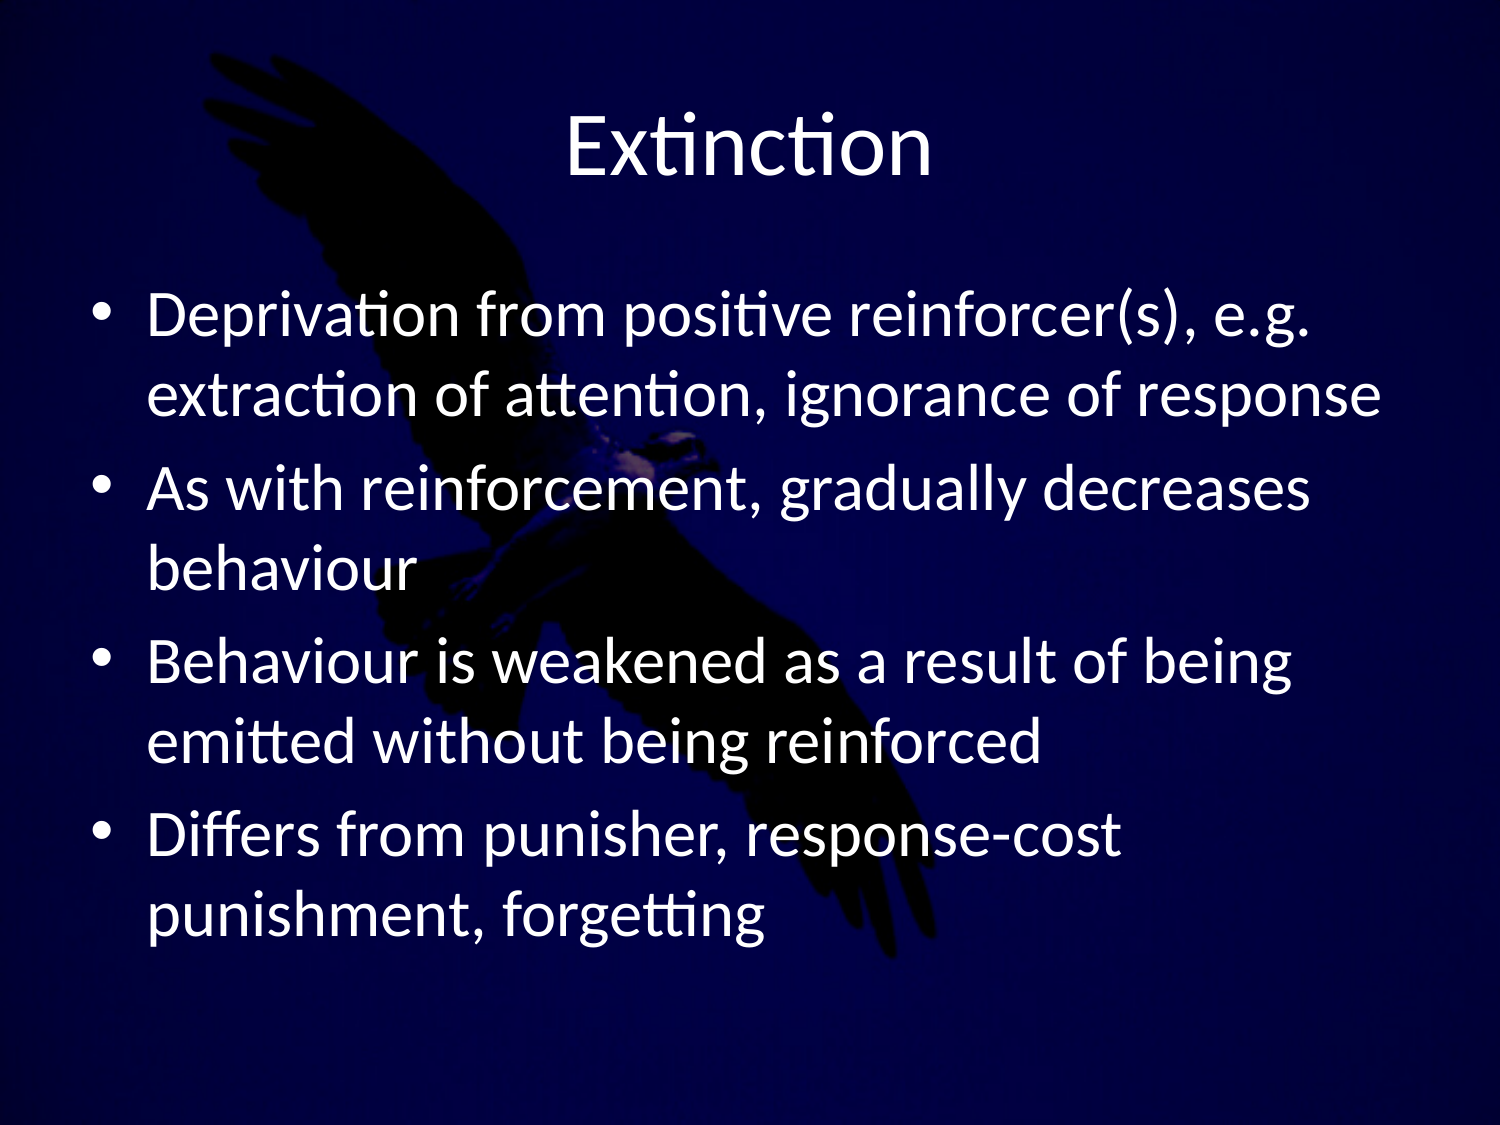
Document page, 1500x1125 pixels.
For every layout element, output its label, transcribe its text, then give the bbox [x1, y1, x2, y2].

picture [0, 0, 1500, 1125]
list Deprivation from positive reinforcer(s), e.g. extraction of attention, ignorance of response As with reinforcement, gradually decreases behaviour Behaviour is weakened as a result of being emitted without being reinforced Differs from punisher, response-cost punishment, forgetting [75, 262, 1425, 1005]
title Extinction [75, 45, 1425, 233]
